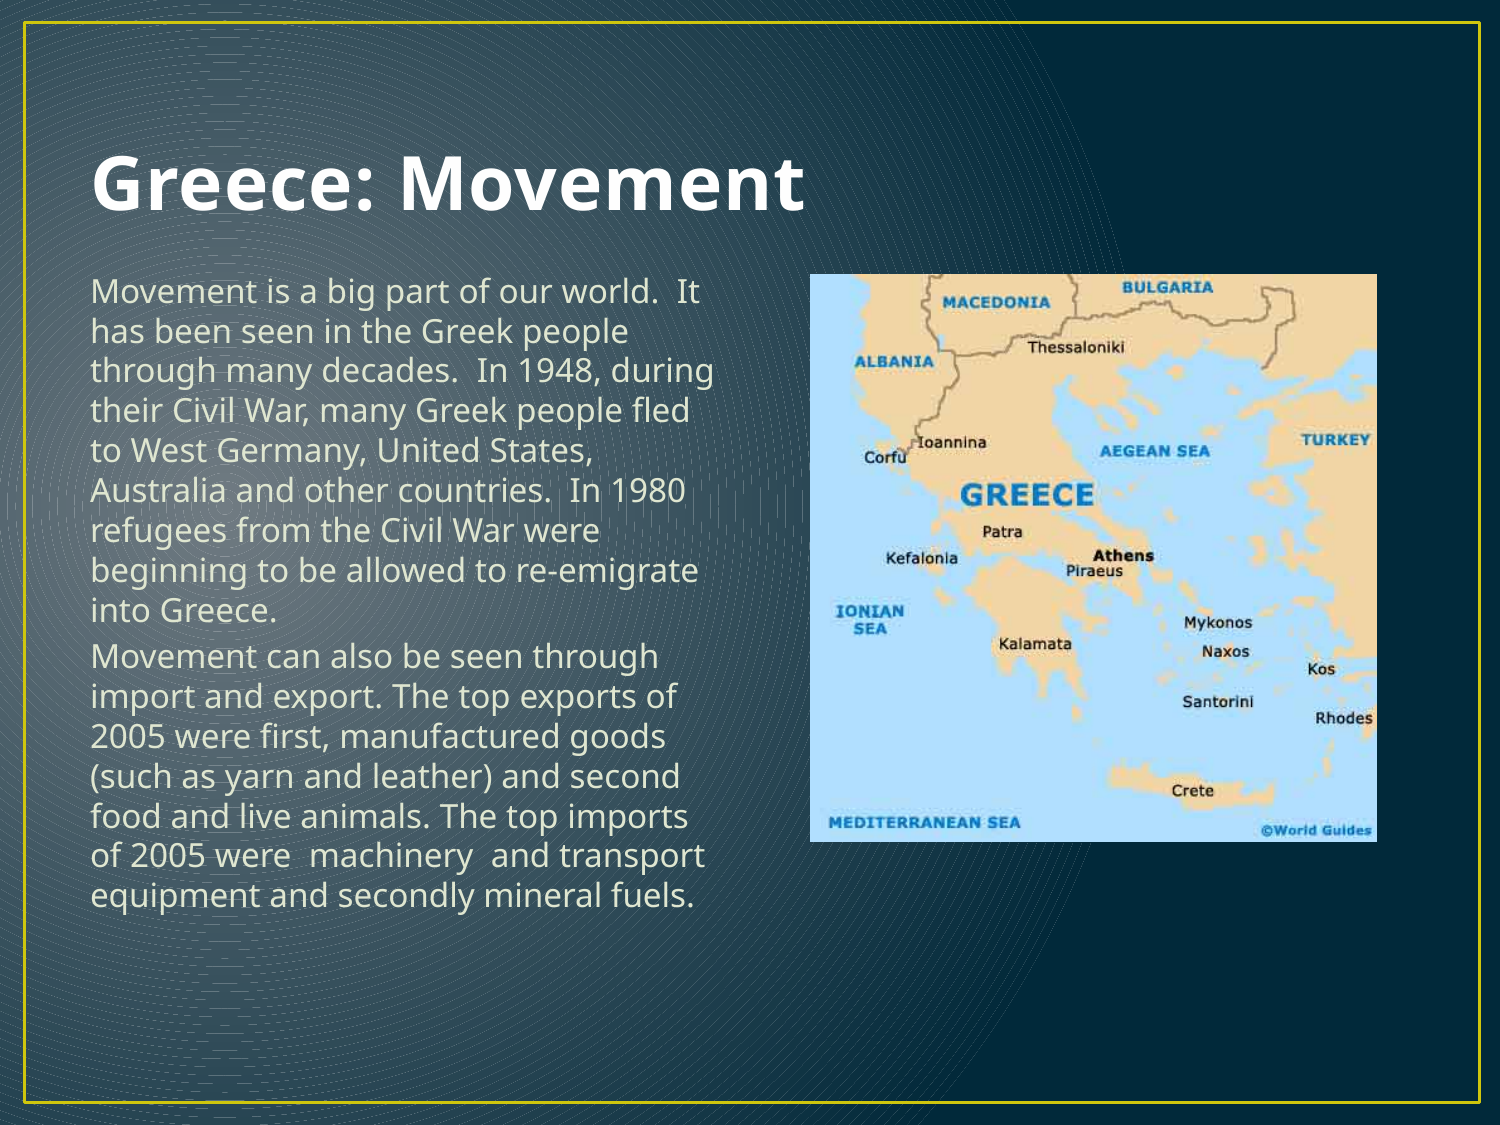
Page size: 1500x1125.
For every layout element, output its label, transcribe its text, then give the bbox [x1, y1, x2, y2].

picture [810, 268, 1376, 843]
list Movement is a big part of our world. It has been seen in the Greek people through many decades. In 1948, during their Civil War, many Greek people fled to West Germany, United States, Australia and other countries. In 1980 refugees from the Civil War were beginning to be allowed to re-emigrate into Greece. Movement can also be seen through import and export. The top exports of 2005 were first, manufactured goods (such as yarn and leather) and second food and live animals. The top imports of 2005 were machinery and transport equipment and secondly mineral fuels. [75, 262, 738, 1005]
picture [1050, 848, 1061, 856]
title Greece: Movement [75, 45, 1425, 233]
